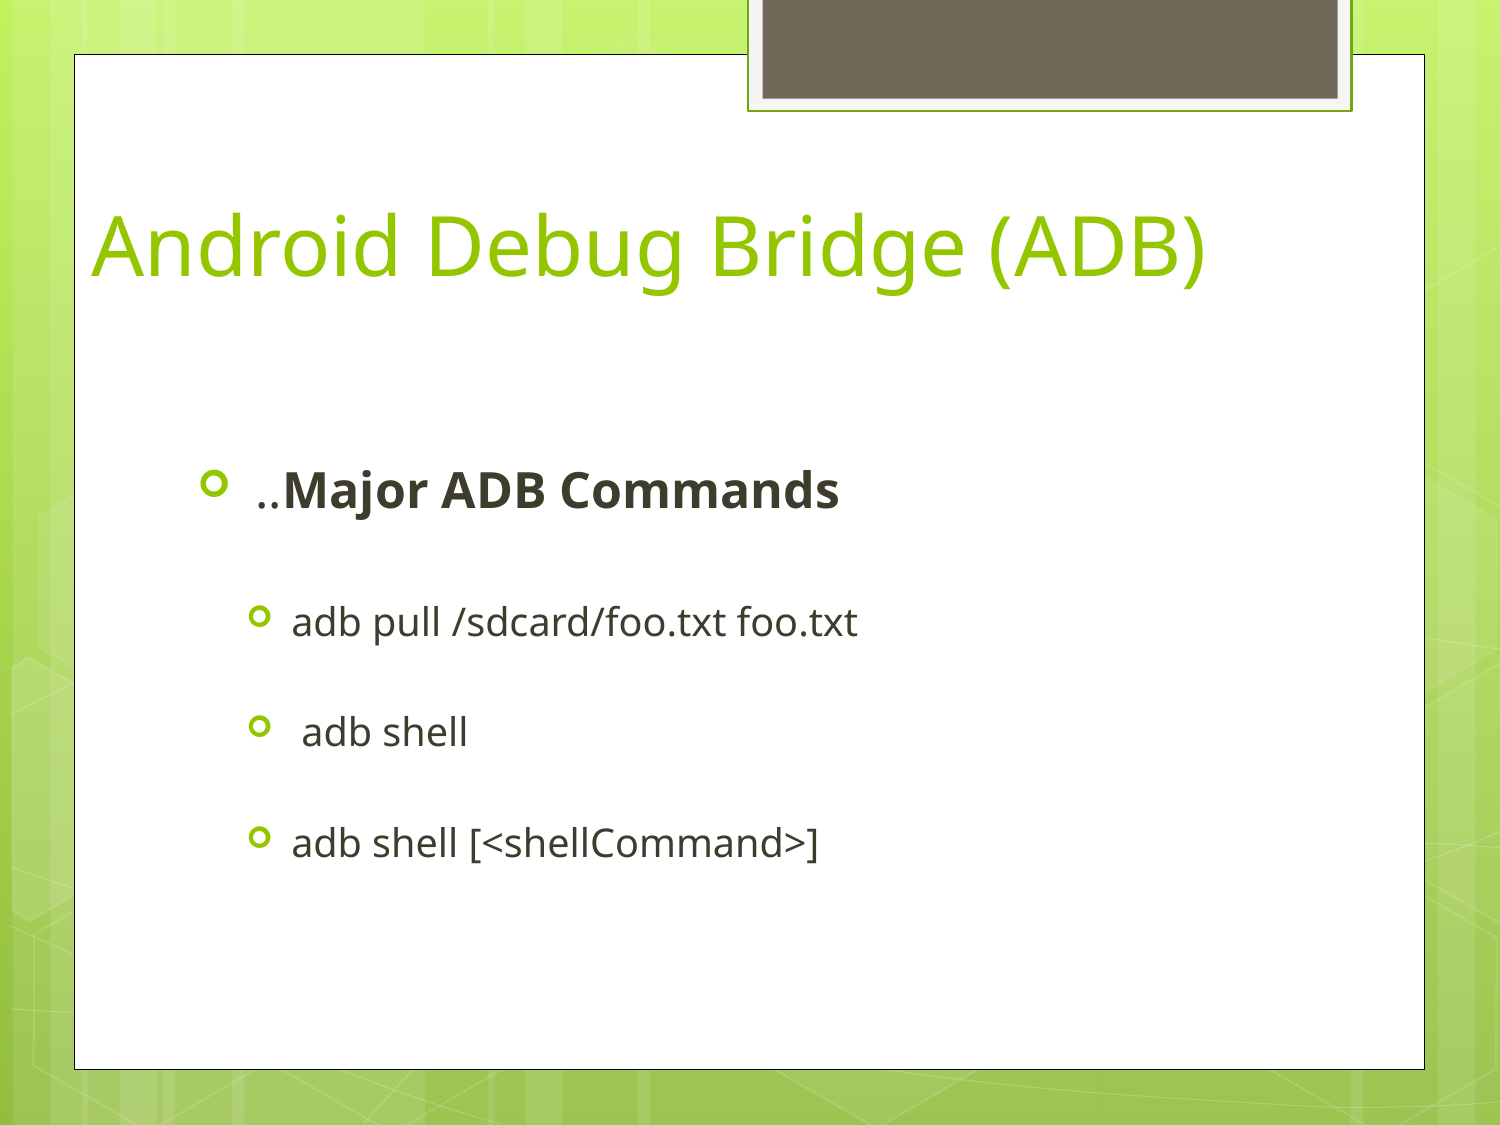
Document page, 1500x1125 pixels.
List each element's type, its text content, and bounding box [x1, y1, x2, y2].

list ..Major ADB Commands adb pull /sdcard/foo.txt foo.txt adb shell adb shell [<shellCommand>] [171, 381, 1283, 957]
title Android Debug Bridge (ADB) [76, 113, 1229, 302]
